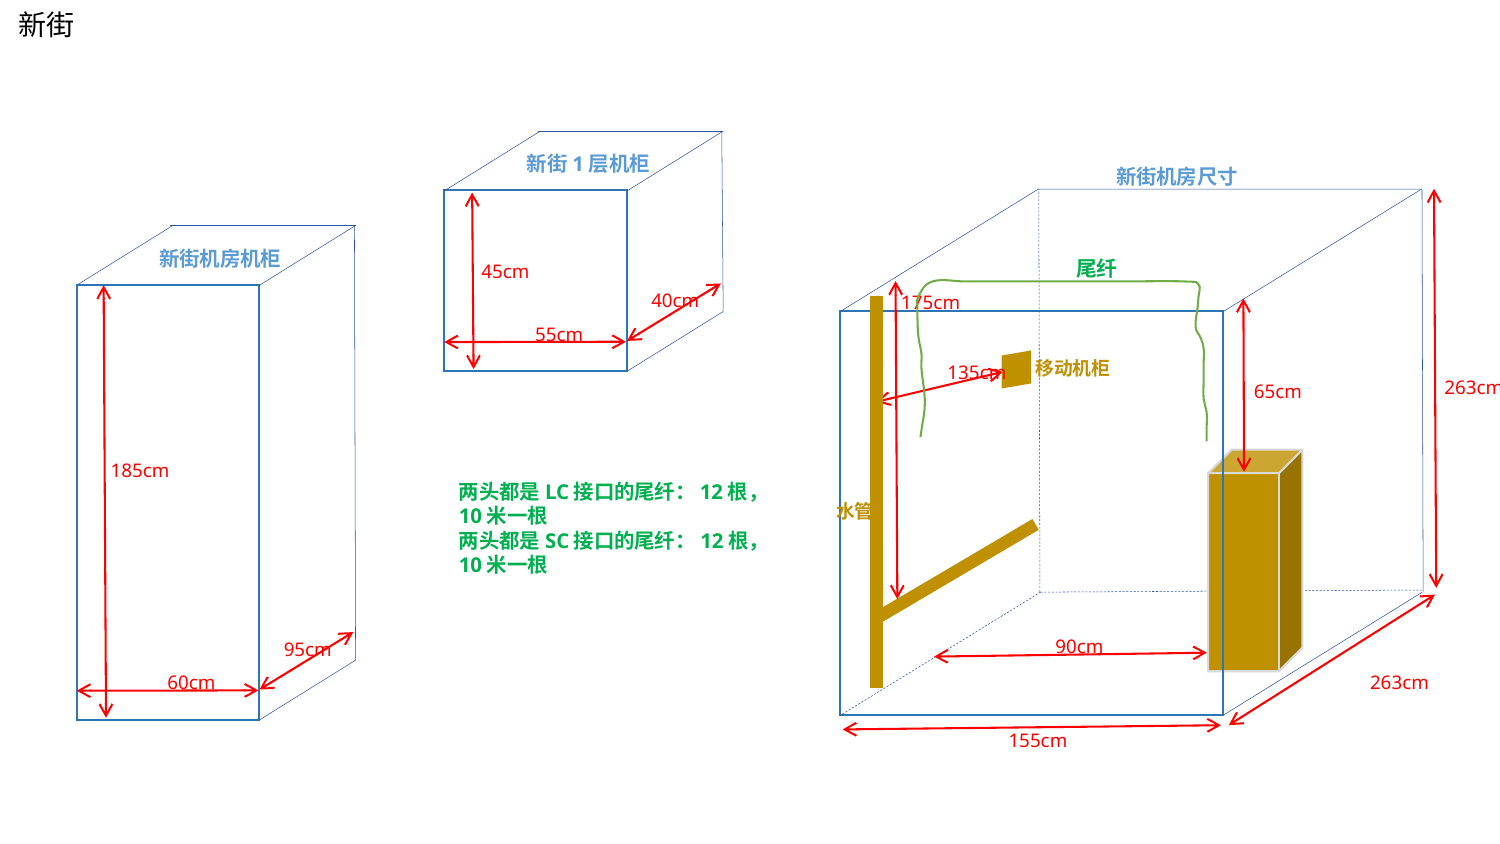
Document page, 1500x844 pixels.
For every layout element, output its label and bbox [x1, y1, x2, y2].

text_box [3, 0, 1500, 759]
